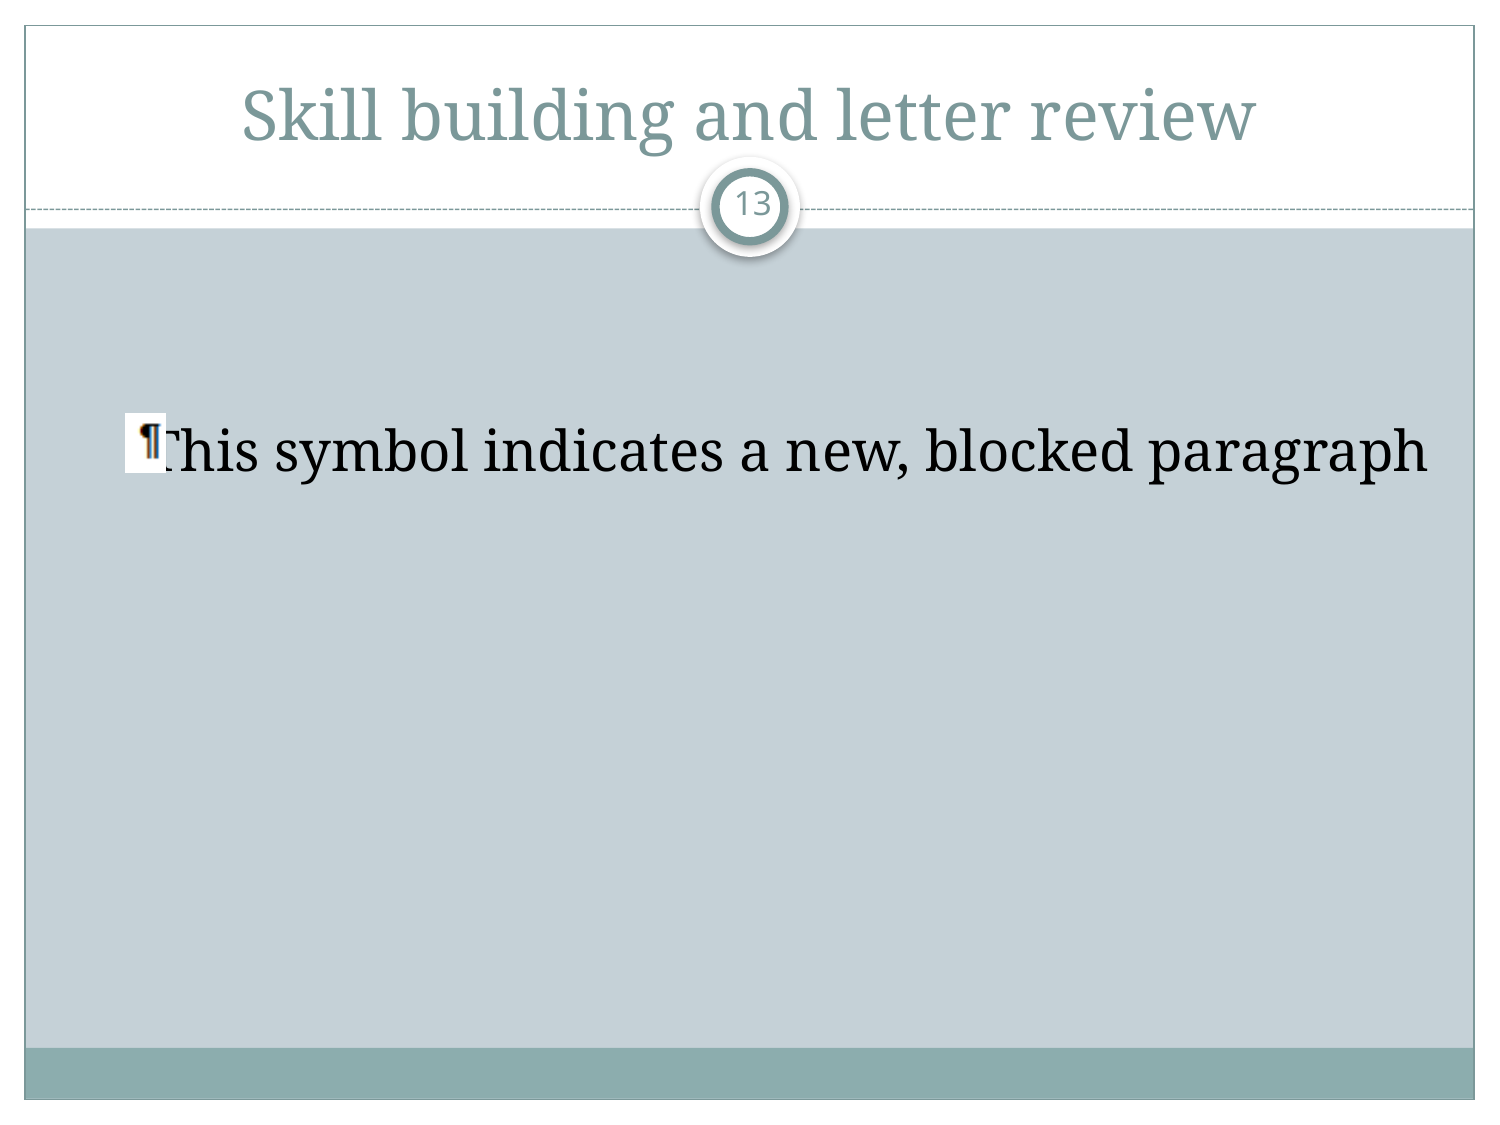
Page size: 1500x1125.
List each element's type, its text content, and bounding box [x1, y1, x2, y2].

picture [124, 413, 167, 474]
list This symbol indicates a new, blocked paragraph. [49, 250, 1445, 1001]
title Skill building and letter review [49, 37, 1450, 162]
slide_number 13 [715, 168, 791, 241]
